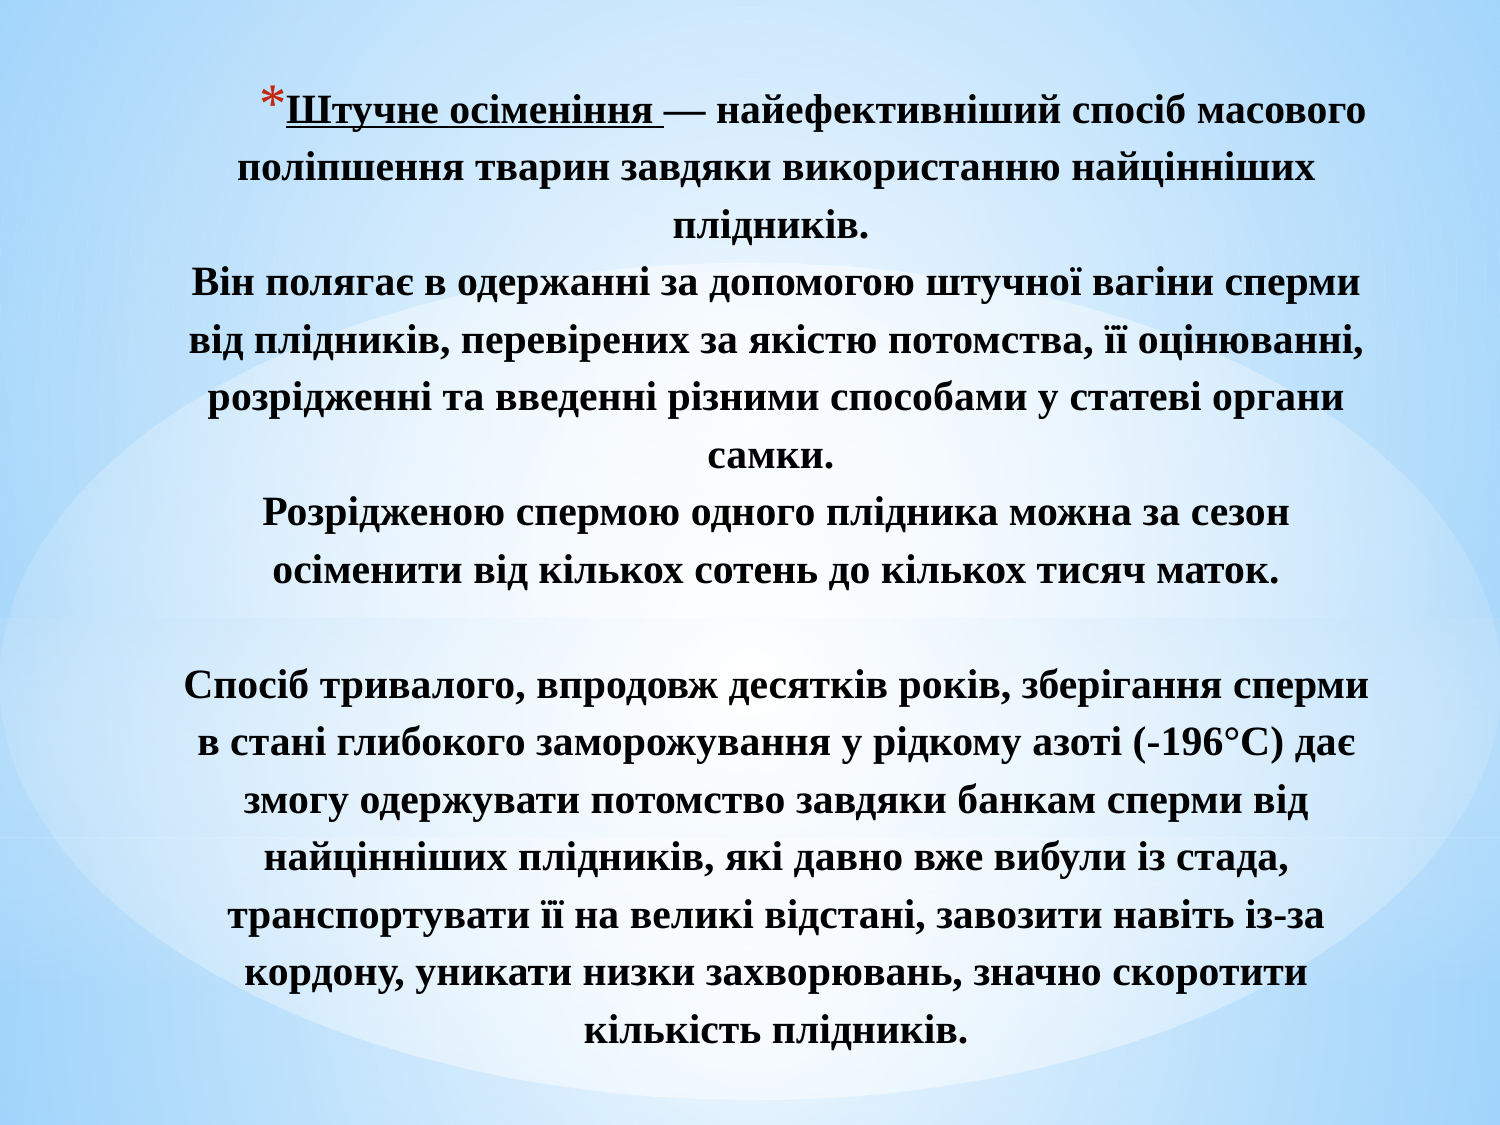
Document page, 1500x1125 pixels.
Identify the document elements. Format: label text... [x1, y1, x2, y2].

title Штучне осіменіння — найефективніший спосіб масового поліпшення тварин завдяки використанню найцінніших плідників. Він полягає в одержанні за допомогою штучної вагіни сперми від плідників, перевірених за якістю потомства, її оцінюванні, розрідженні та введенні різними способами у статеві органи самки. Розрідженою спермою одного плідника можна за сезон осіменити від кількох сотень до кількох тисяч маток. Спосіб тривалого, впродовж десятків років, зберігання сперми в стані глибокого заморожування у рідкому азоті (-196°С) дає змогу одержувати потомство завдяки банкам сперми від найцінніших плідників, які давно вже вибули із стада, транспортувати її на великі відстані, завозити навіть із-за кордону, уникати низки захворювань, значно скоротити кількість плідників. [112, 66, 1388, 988]
